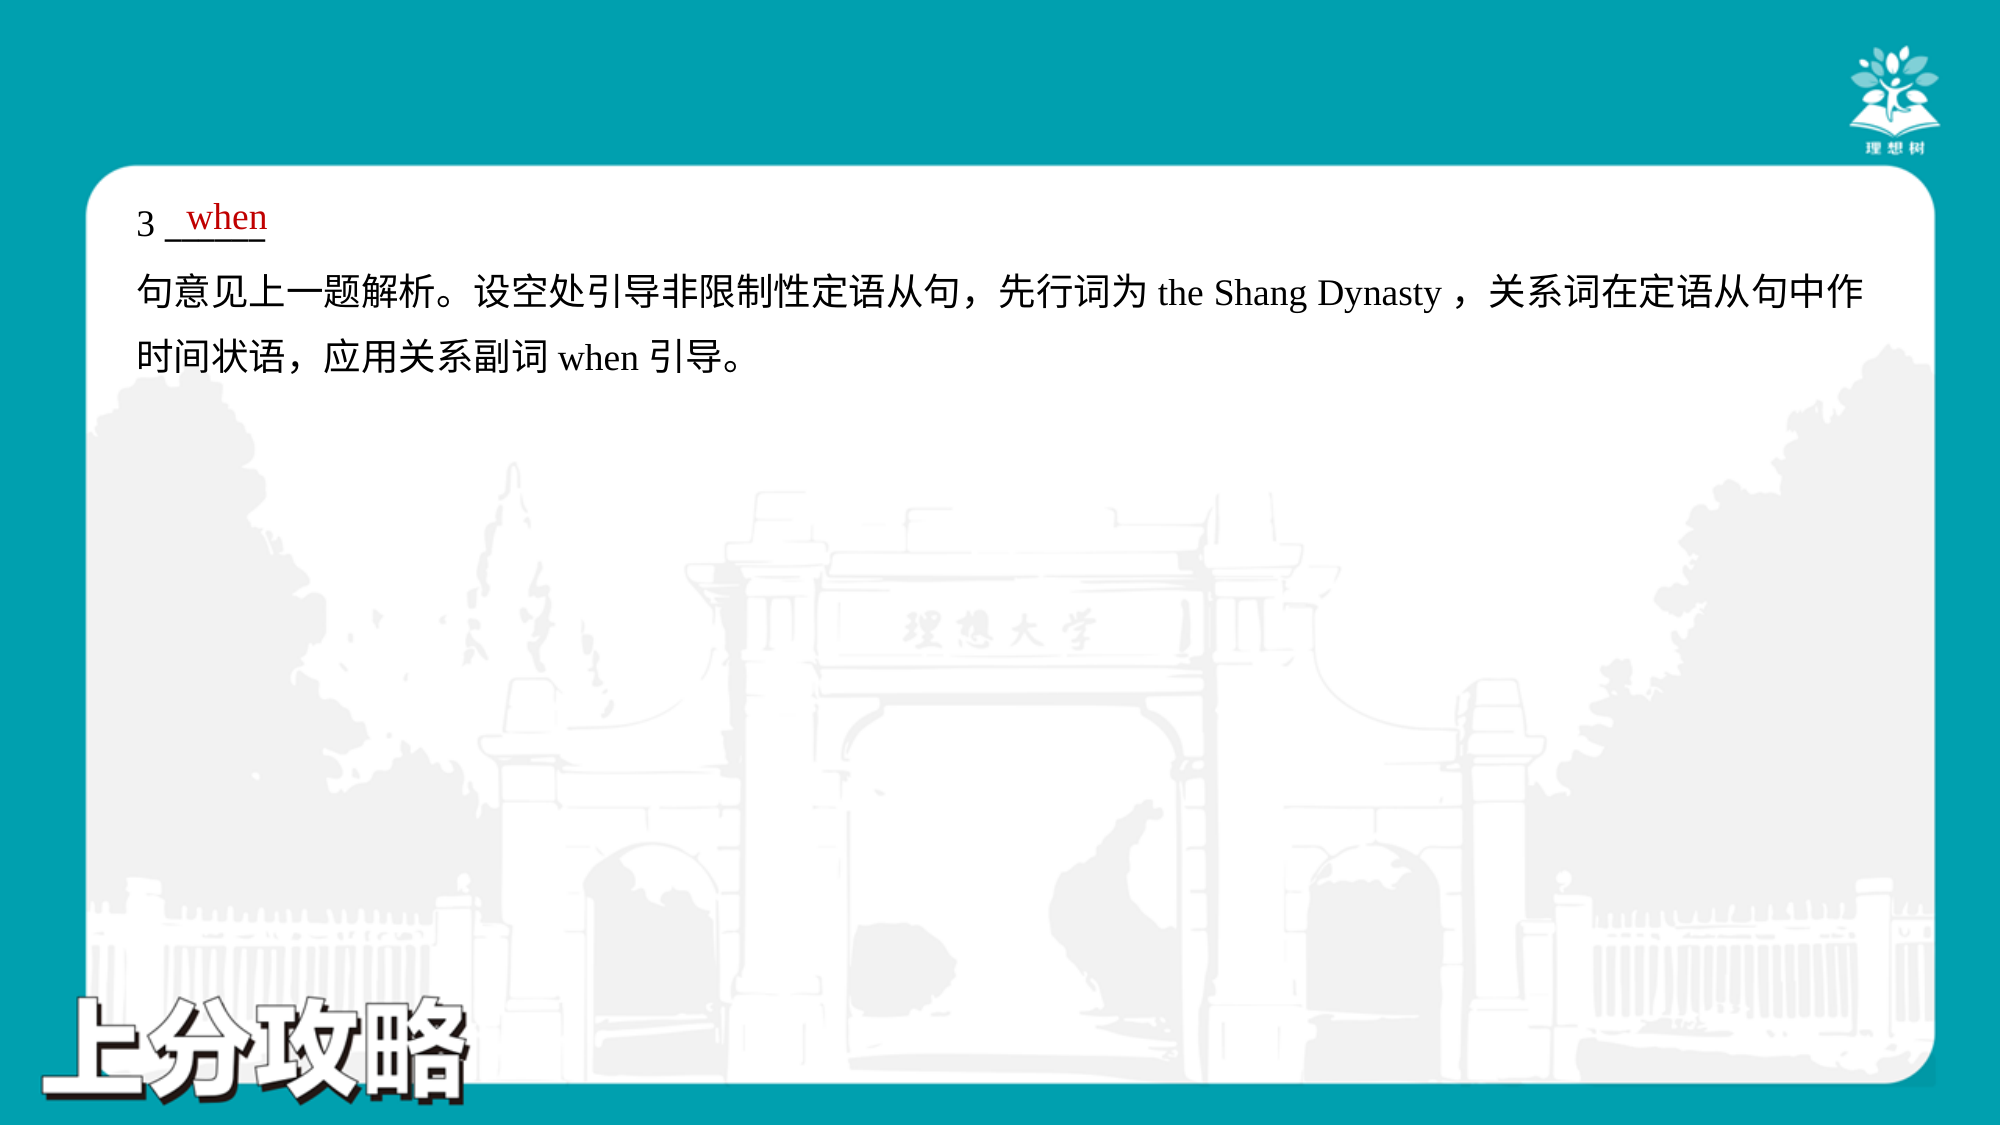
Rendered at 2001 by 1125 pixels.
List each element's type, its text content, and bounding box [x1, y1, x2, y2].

text_box when [172, 170, 282, 230]
text_box 3 ______ [136, 176, 1865, 237]
picture [0, 0, 2000, 1125]
text_box 句意见上一题解析。设空处引导非限制性定语从句，先行词为the Shang Dynasty，关系词在定语从句中作 时间状语，应用关系副词when引导。 [136, 244, 1865, 372]
